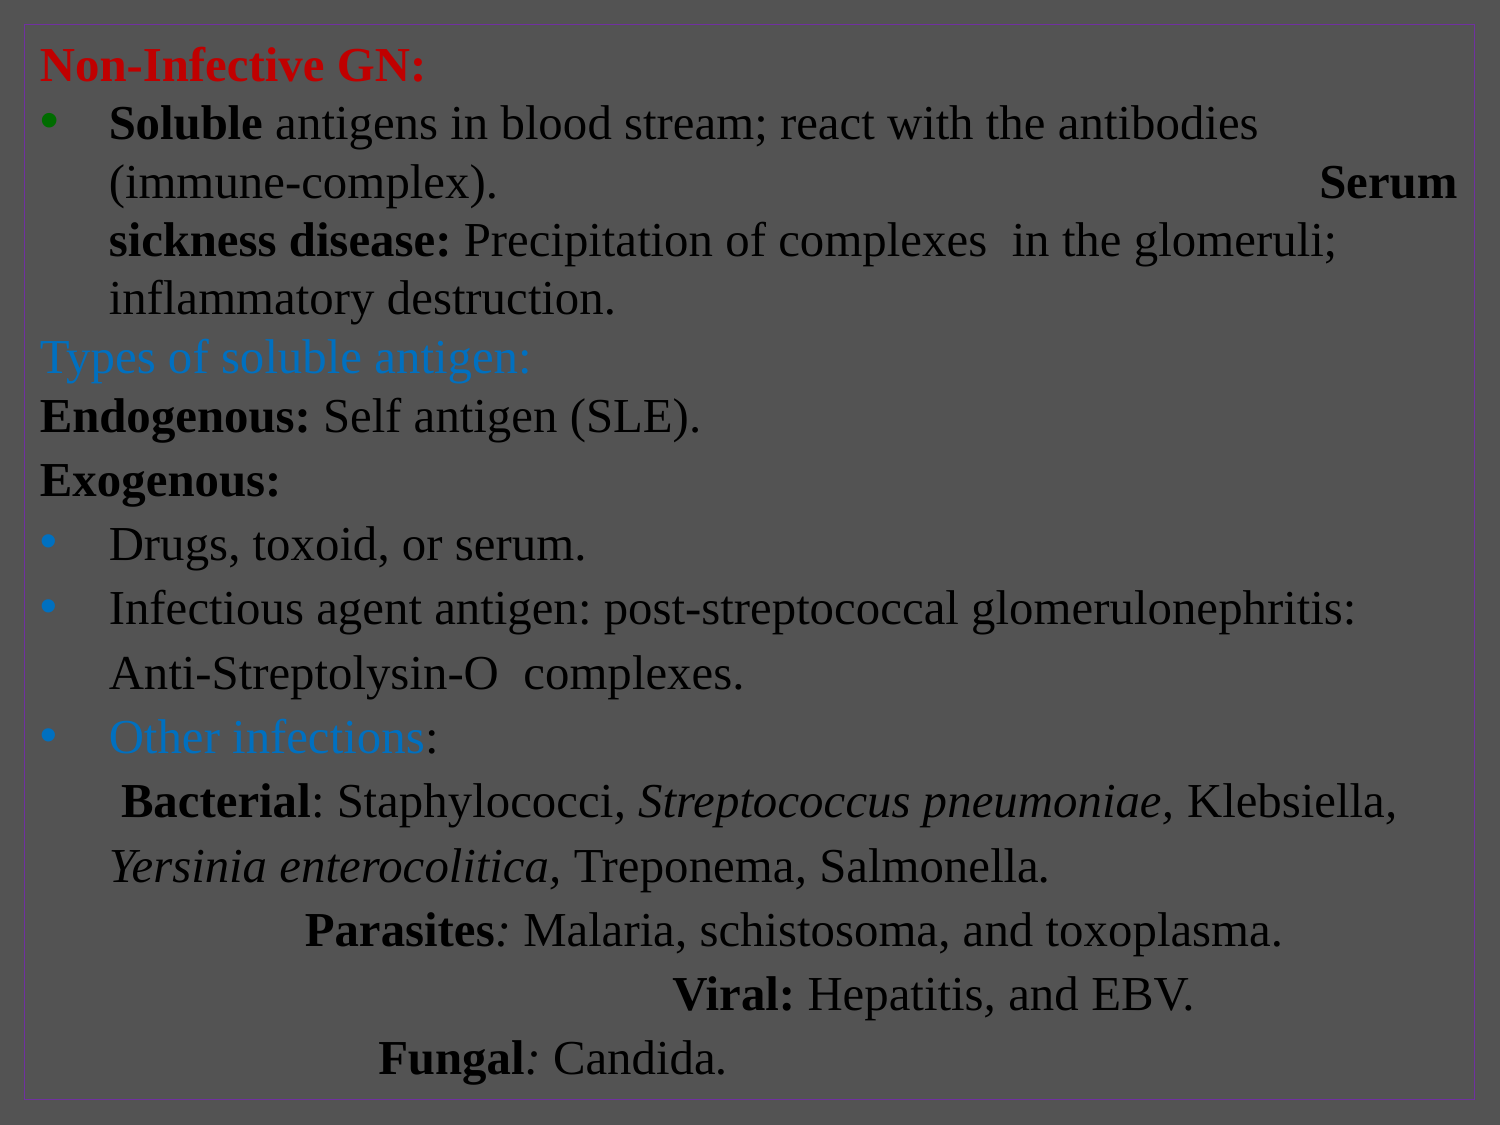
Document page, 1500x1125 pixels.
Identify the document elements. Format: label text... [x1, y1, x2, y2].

subtitle Non-Infective GN: Soluble antigens in blood stream; react with the antibodies (immune-complex). Serum sickness disease: Precipitation of complexes in the glomeruli; inflammatory destruction. Types of soluble antigen: Endogenous: Self antigen (SLE). Exogenous: Drugs, toxoid, or serum. Infectious agent antigen: post-streptococcal glomerulonephritis: Anti-Streptolysin-O complexes. Other infections: Bacterial: Staphylococci, Streptococcus pneumoniae, Klebsiella, Yersinia enterocolitica, Treponema, Salmonella. Parasites: Malaria, schistosoma, and toxoplasma. Viral: Hepatitis, and EBV. Fungal: Candida. [24, 24, 1475, 1100]
title N [37, 17, 45, 24]
